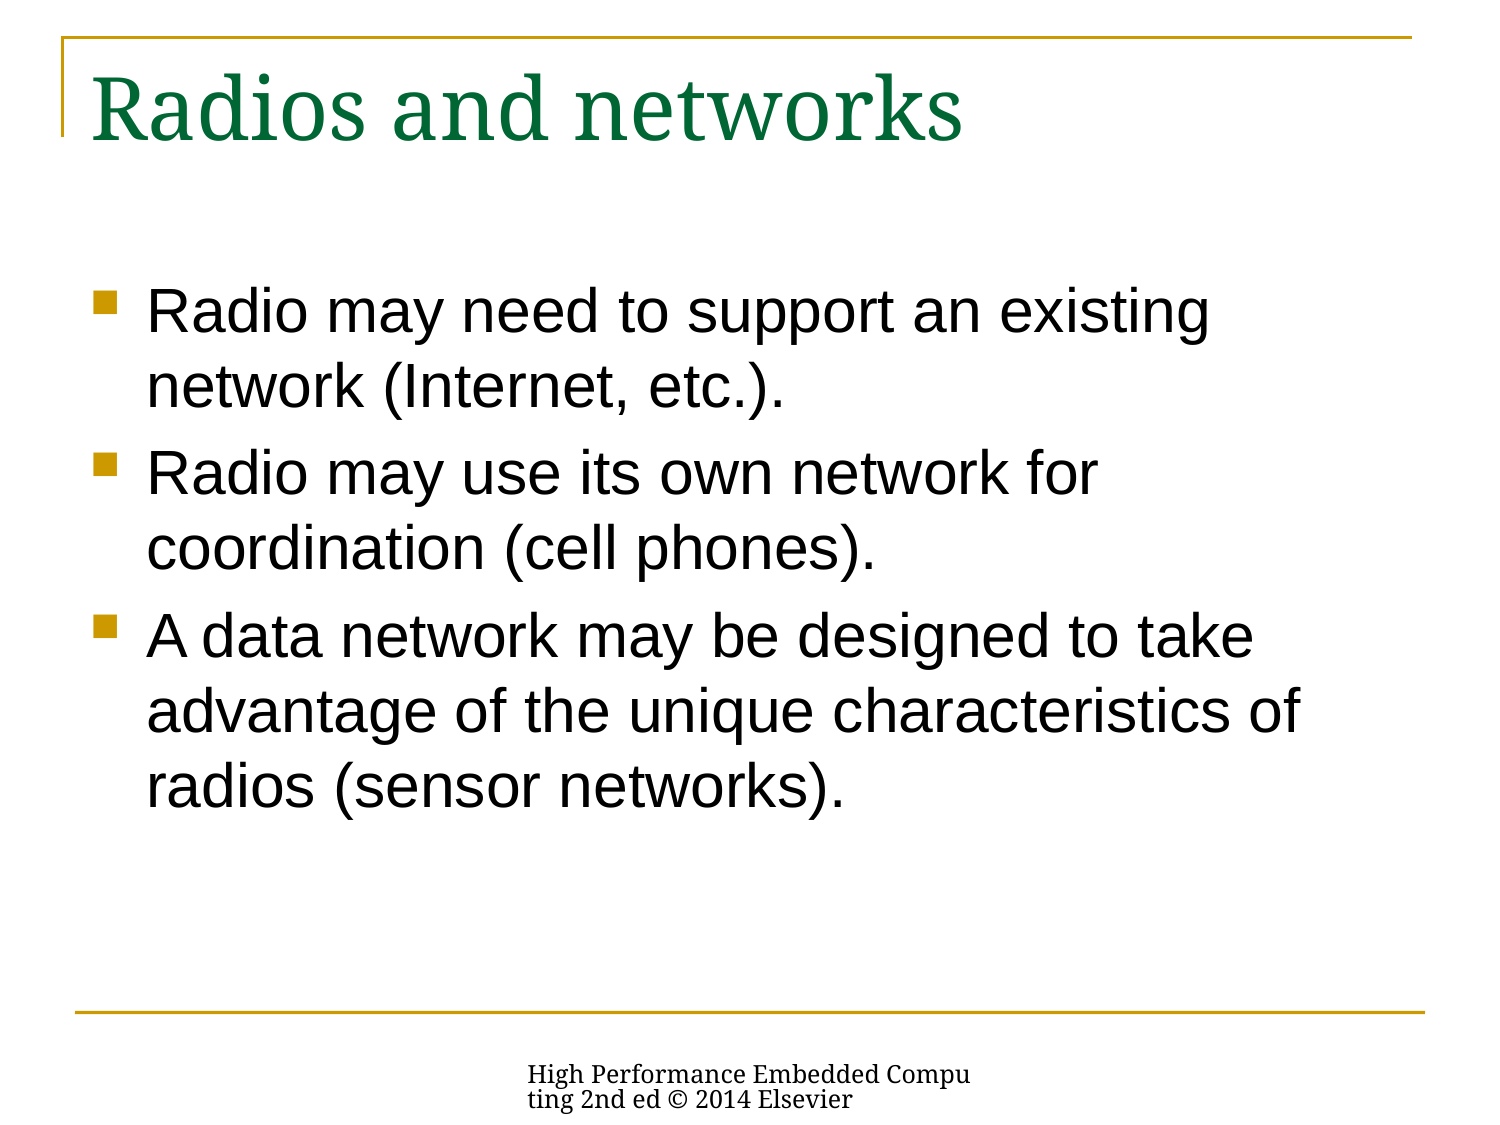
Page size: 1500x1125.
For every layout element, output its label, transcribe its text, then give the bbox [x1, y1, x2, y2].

list Radio may need to support an existing network (Internet, etc.). Radio may use its own network for coordination (cell phones). A data network may be designed to take advantage of the unique characteristics of radios (sensor networks). [75, 262, 1425, 1006]
footer High Performance Embedded Computing 2nd ed © 2014 Elsevier [512, 1025, 988, 1100]
title Radios and networks [75, 45, 1425, 233]
